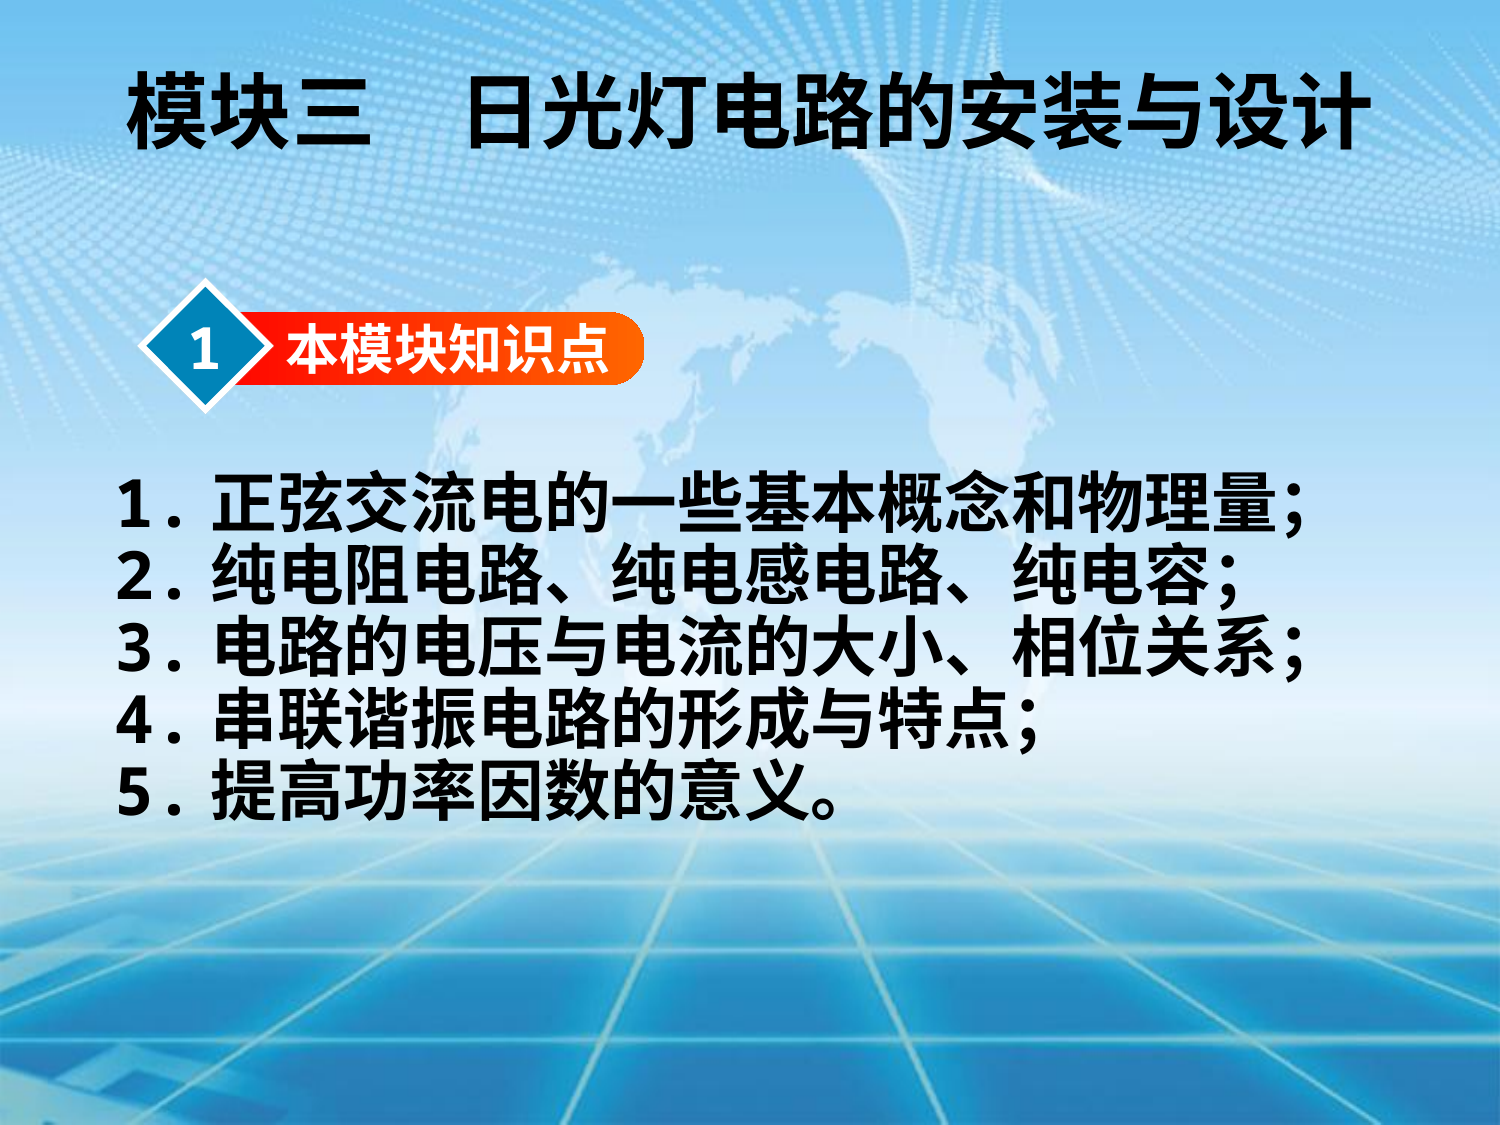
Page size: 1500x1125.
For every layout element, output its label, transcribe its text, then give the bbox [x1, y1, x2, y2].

text_box 1 [141, 282, 270, 410]
text_box [233, 312, 271, 385]
picture [0, 0, 1500, 1125]
text_box 1.正弦交流电的一些基本概念和物理量； 2.纯电阻电路、纯电感电路、纯电容； 3.电路的电压与电流的大小、相位关系； 4.串联谐振电路的形成与特点； 5.提高功率因数的意义。 [99, 462, 1417, 838]
text_box 模块三 日光灯电路的安装与设计 [105, 15, 1395, 204]
text_box 本模块知识点 [271, 307, 642, 388]
